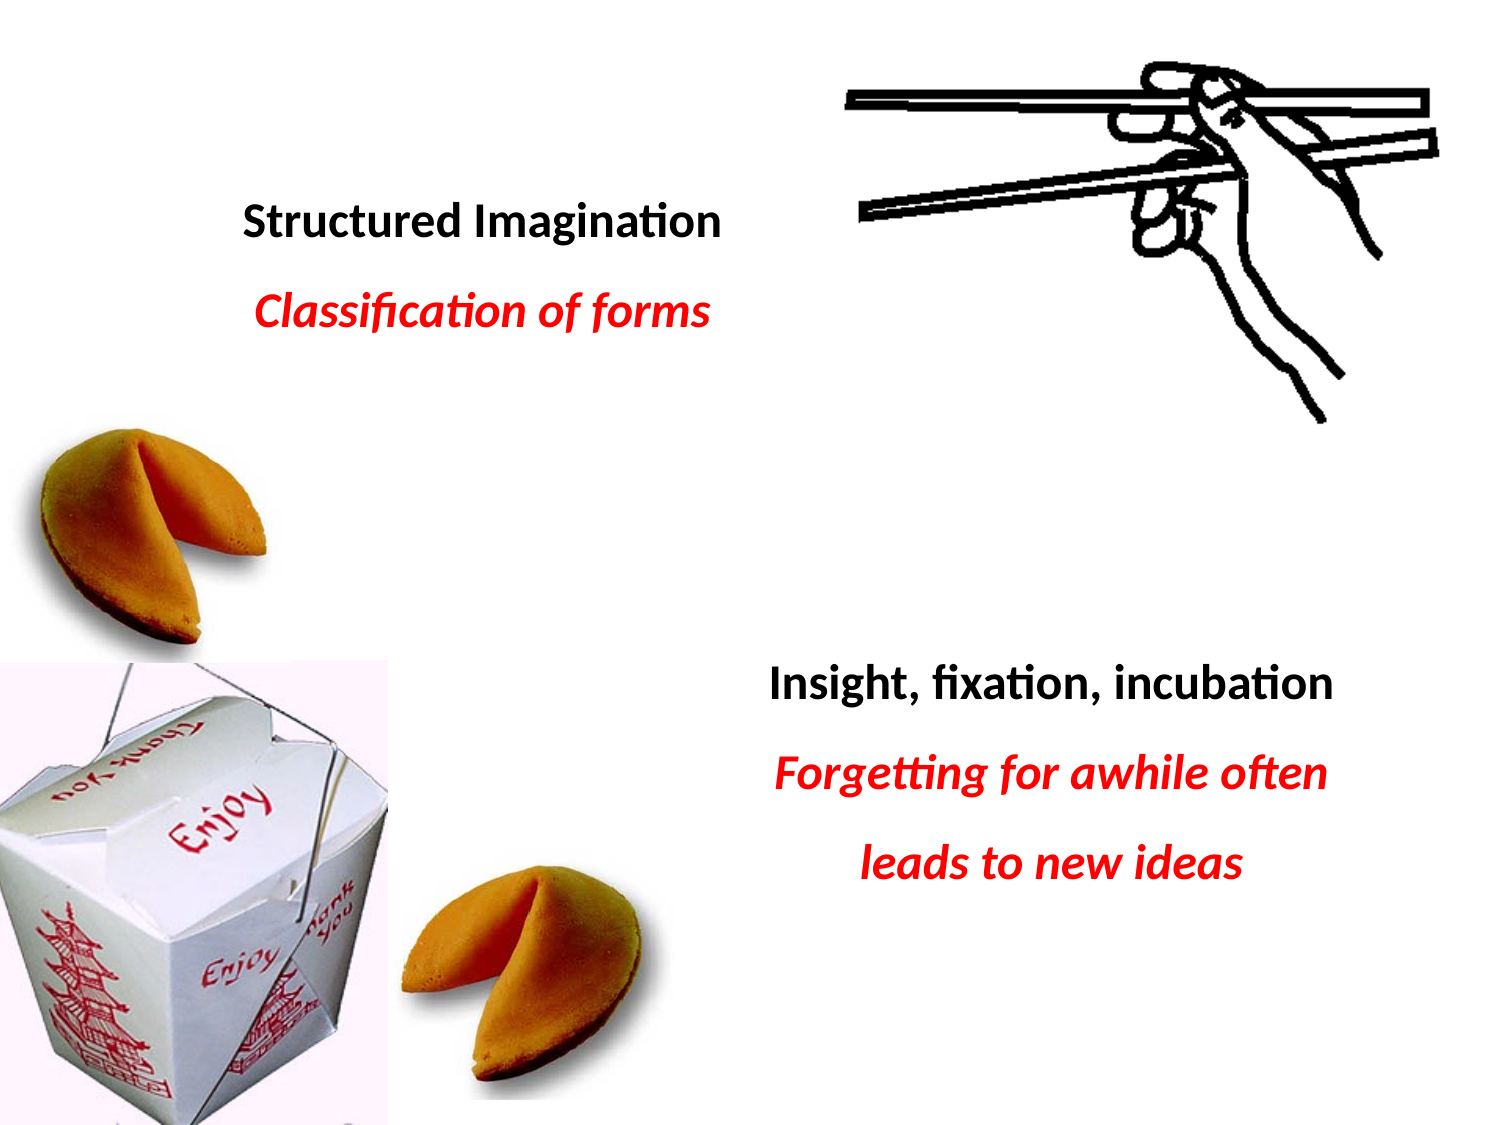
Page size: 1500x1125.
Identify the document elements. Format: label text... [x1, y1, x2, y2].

text_box Insight, fixation, incubation Forgetting for awhile often leads to new ideas [753, 612, 1350, 898]
picture [0, 412, 684, 1125]
picture [812, 24, 1477, 468]
text_box Structured Imagination Classification of forms [227, 149, 738, 345]
